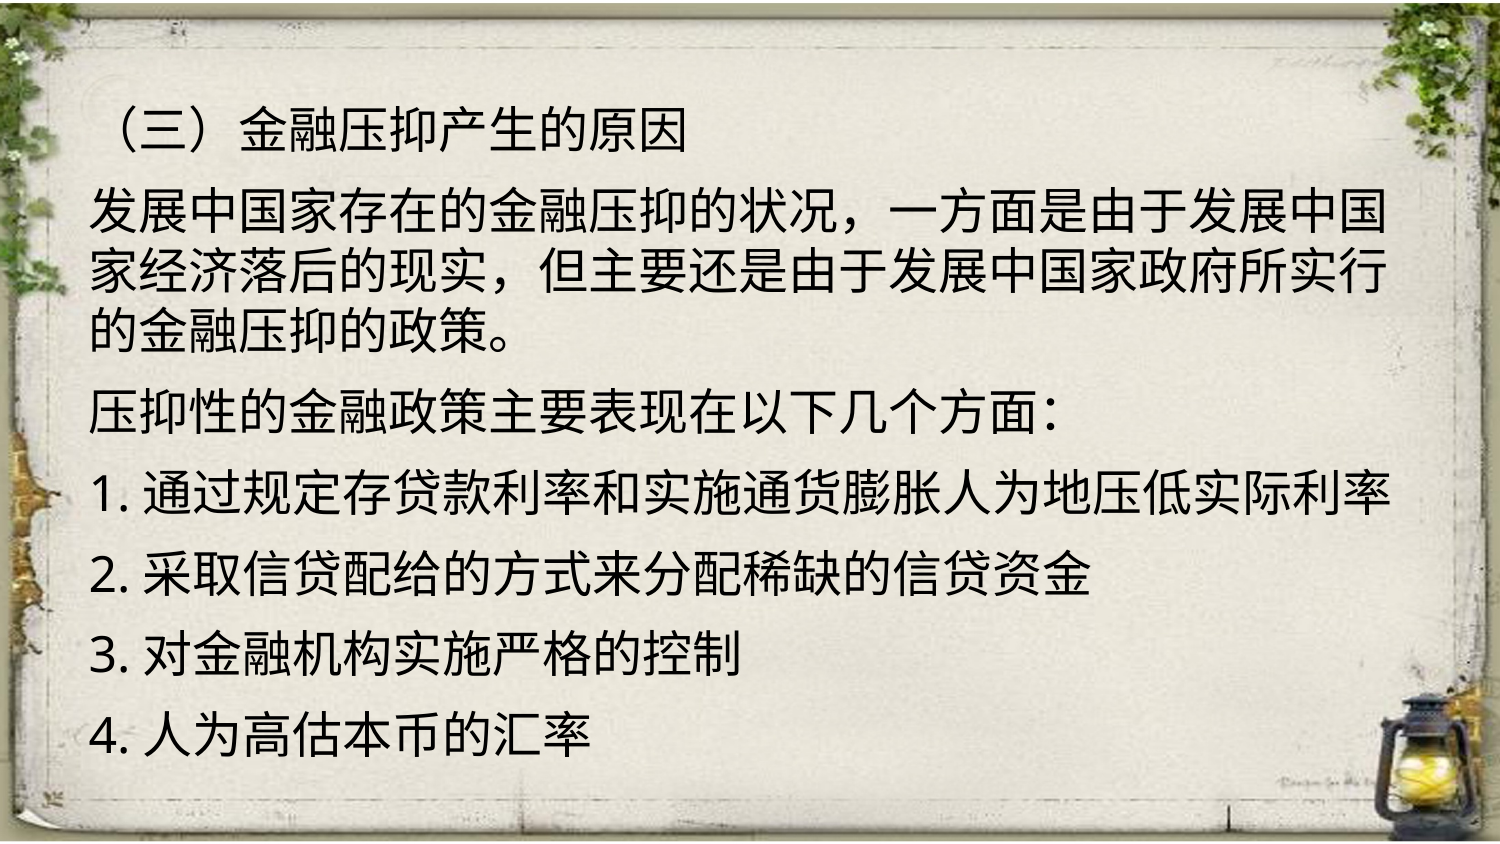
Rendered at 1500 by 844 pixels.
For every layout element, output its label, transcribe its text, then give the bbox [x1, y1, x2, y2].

picture [0, 0, 1500, 844]
list （三）金融压抑产生的原因 发展中国家存在的金融压抑的状况，一方面是由于发展中国家经济落后的现实，但主要还是由于发展中国家政府所实行的金融压抑的政策。 压抑性的金融政策主要表现在以下几个方面： 1.通过规定存贷款利率和实施通货膨胀人为地压低实际利率 2.采取信贷配给的方式来分配稀缺的信贷资金 3.对金融机构实施严格的控制 4.人为高估本币的汇率 [73, 91, 1439, 809]
